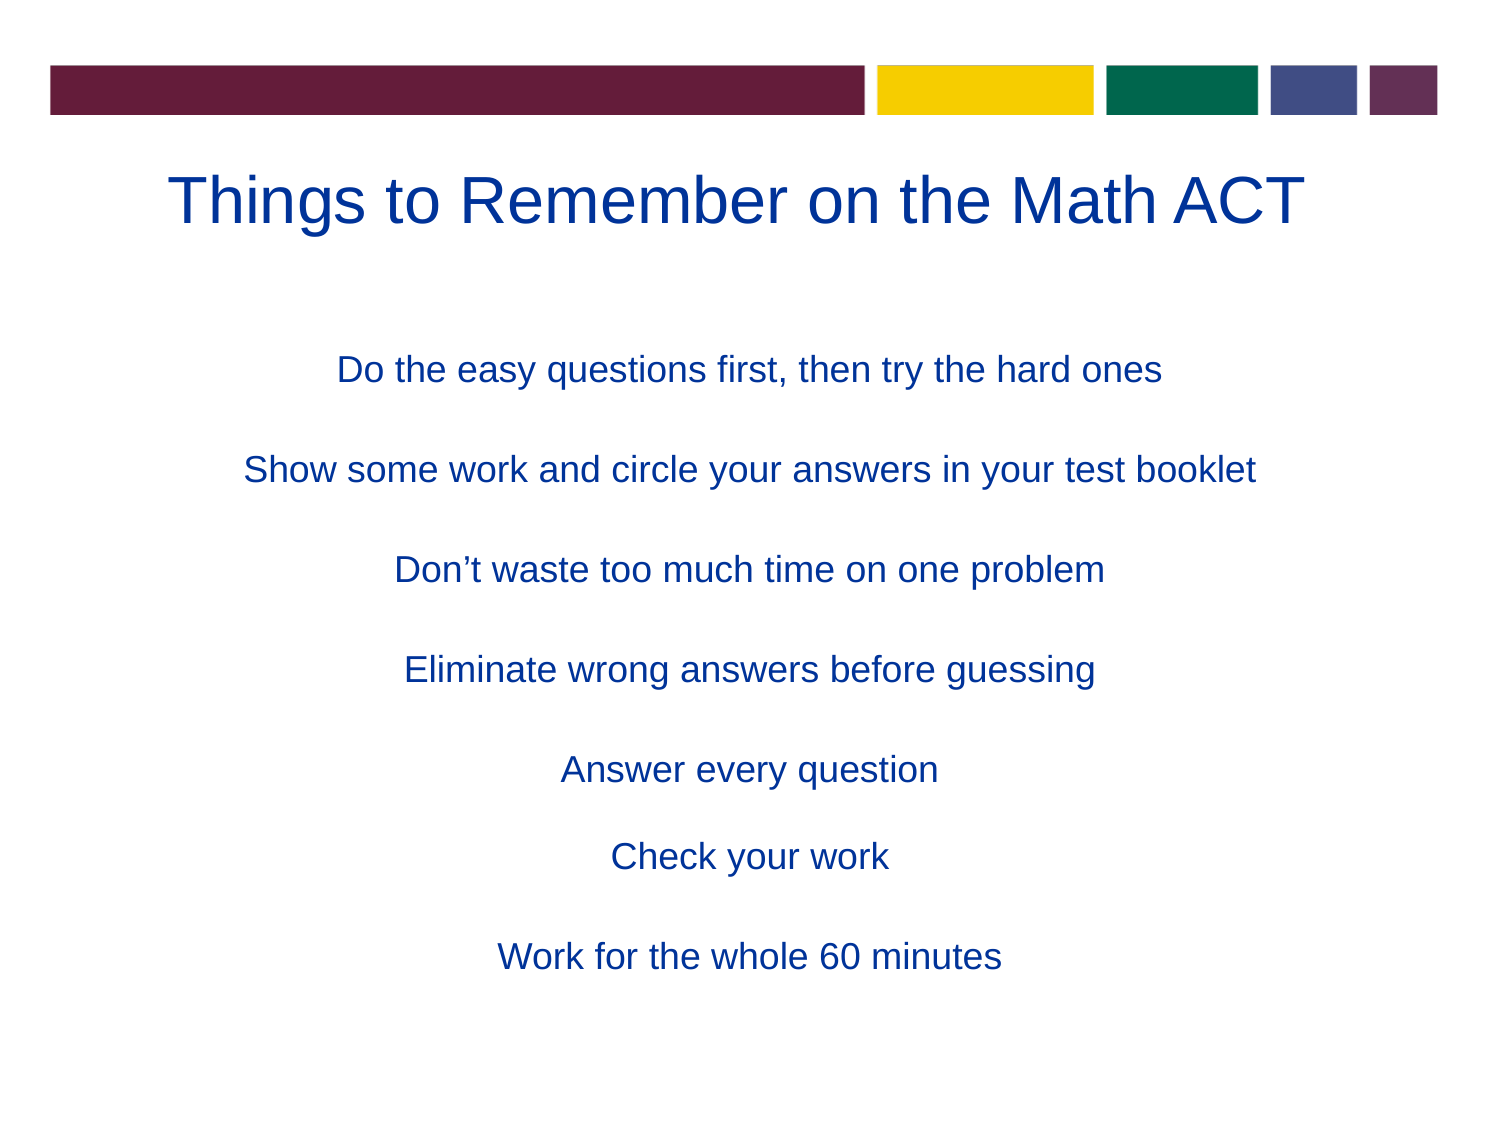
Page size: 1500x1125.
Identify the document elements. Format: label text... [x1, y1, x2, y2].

picture [37, 49, 1438, 116]
text_box Answer every question [0, 737, 1500, 798]
text_box Show some work and circle your answers in your test booklet [0, 437, 1500, 498]
text_box Don’t waste too much time on one problem [0, 537, 1500, 598]
text_box Eliminate wrong answers before guessing [0, 637, 1500, 698]
text_box Do the easy questions first, then try the hard ones [0, 337, 1500, 398]
text_box Check your work [0, 824, 1500, 885]
text_box Things to Remember on the Math ACT [125, 149, 1350, 245]
text_box Work for the whole 60 minutes [0, 924, 1500, 985]
